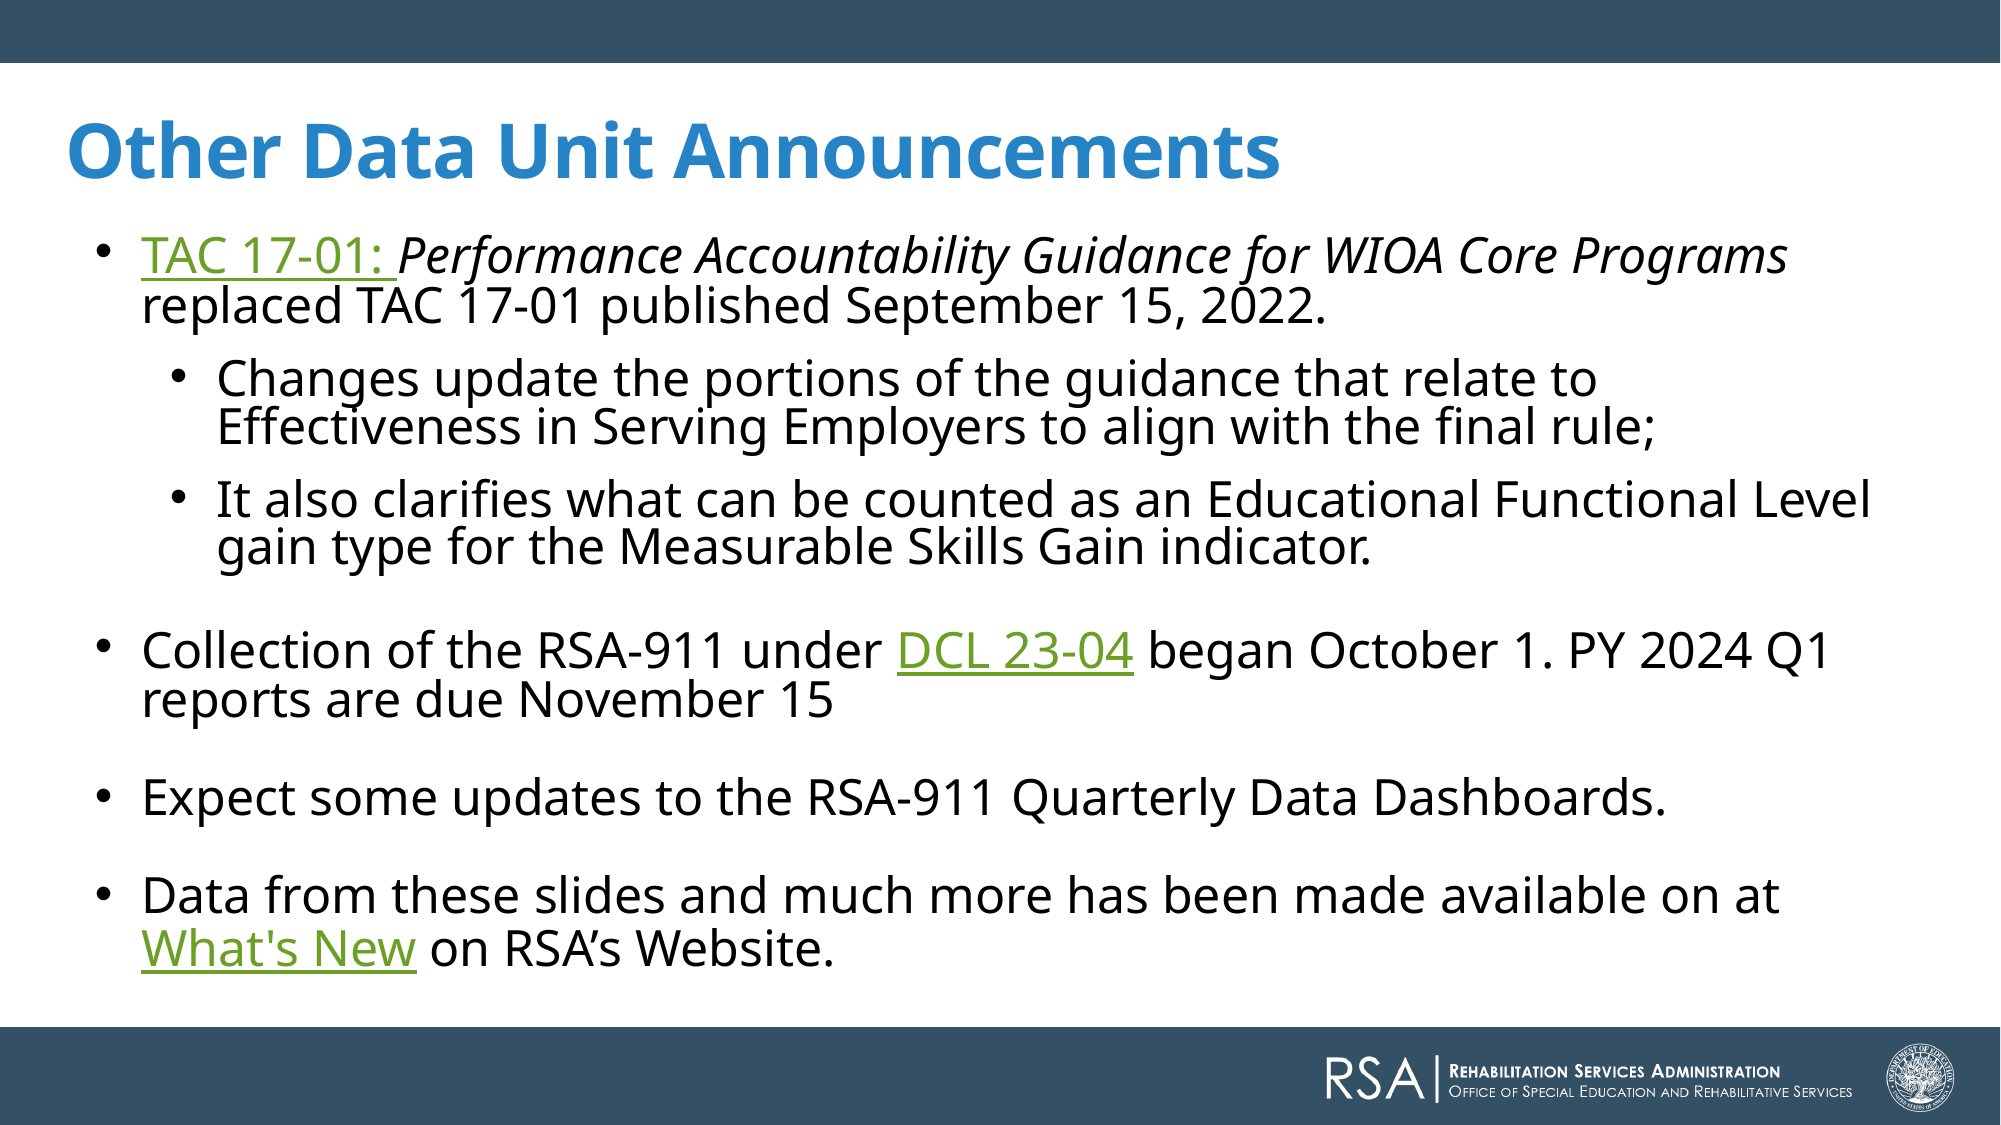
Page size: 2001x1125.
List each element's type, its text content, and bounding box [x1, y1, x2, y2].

picture [1312, 1036, 1963, 1118]
text_box TAC 17-01: Performance Accountability Guidance for WIOA Core Programs replaced TAC 17-01 published September 15, 2022. Changes update the portions of the guidance that relate to Effectiveness in Serving Employers to align with the final rule; It also clarifies what can be counted as an Educational Functional Level gain type for the Measurable Skills Gain indicator. Collection of the RSA-911 under DCL 23-04 began October 1. PY 2024 Q1 reports are due November 15 Expect some updates to the RSA-911 Quarterly Data Dashboards. Data from these slides and much more has been made available on at What's New on RSA’s Website. [79, 222, 1892, 986]
text_box Other Data Unit Announcements [50, 5, 1881, 204]
